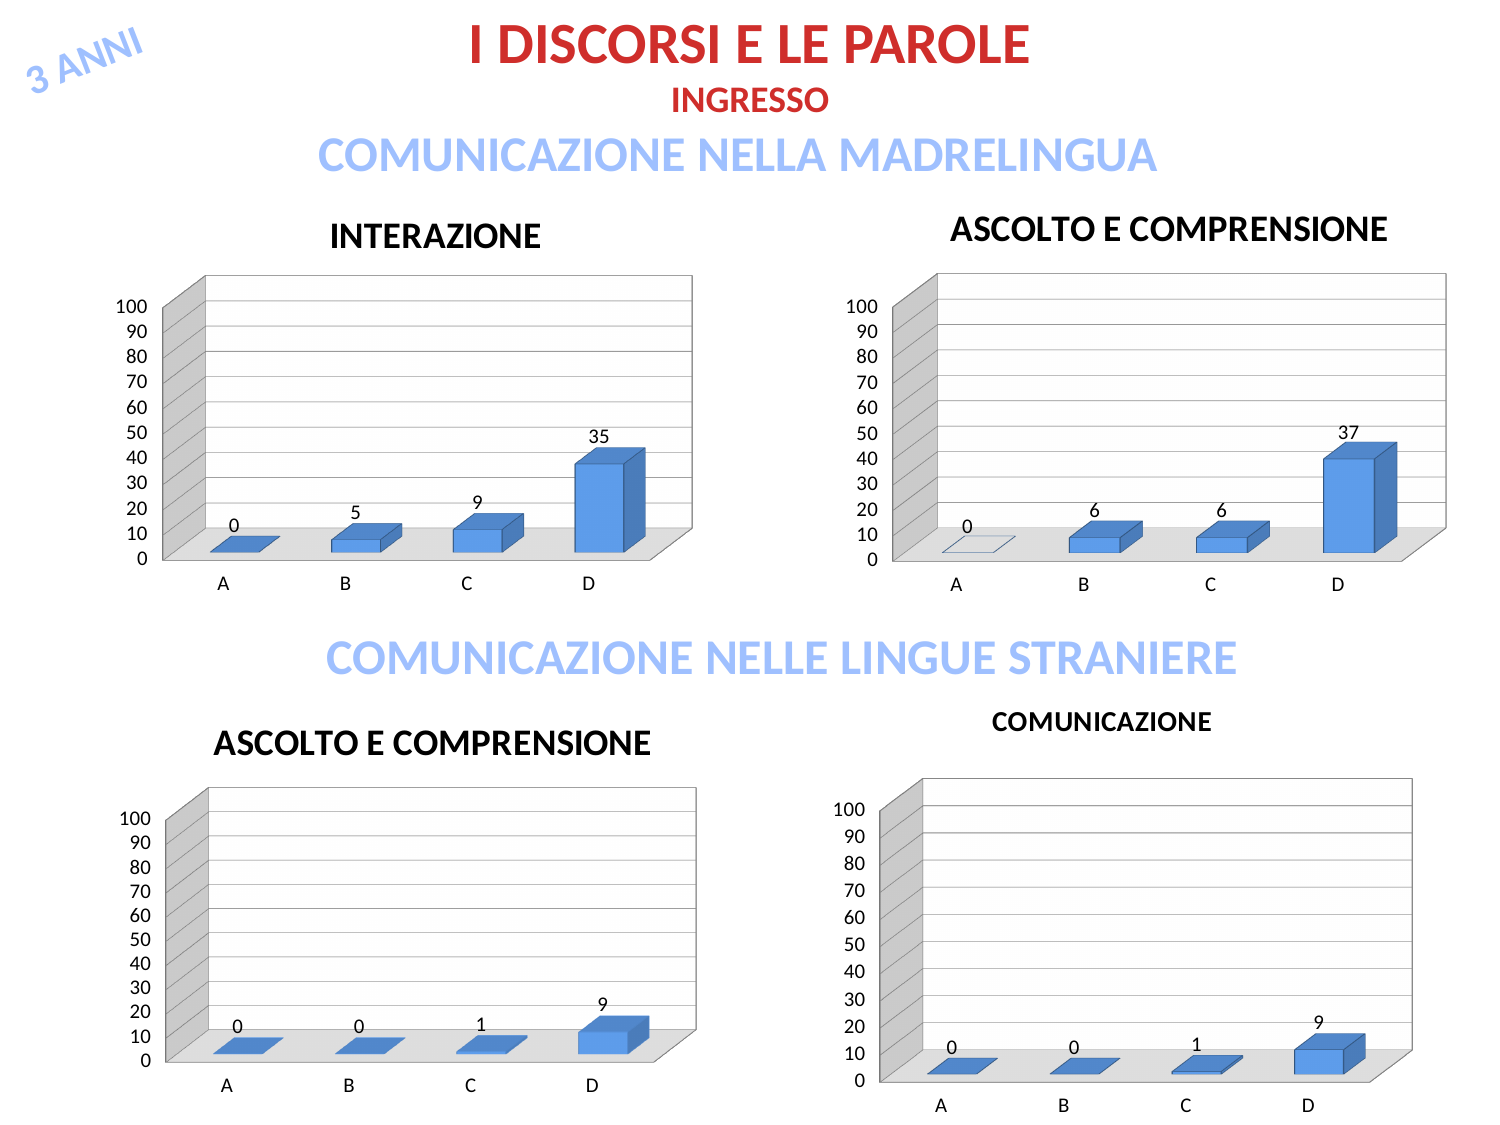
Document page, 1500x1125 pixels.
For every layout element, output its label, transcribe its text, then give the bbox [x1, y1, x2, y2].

chart [832, 700, 1443, 1118]
chart [832, 189, 1460, 606]
text_box Comunicazione nelle lingue straniere [271, 616, 1294, 692]
text_box I DISCORSI E LE PAROLE INGRESSO [453, 0, 1047, 113]
chart [100, 190, 708, 604]
text_box 3 ANNI [0, 0, 166, 117]
chart [100, 703, 715, 1106]
text_box Comunicazione nella madrelingua [277, 113, 1199, 189]
